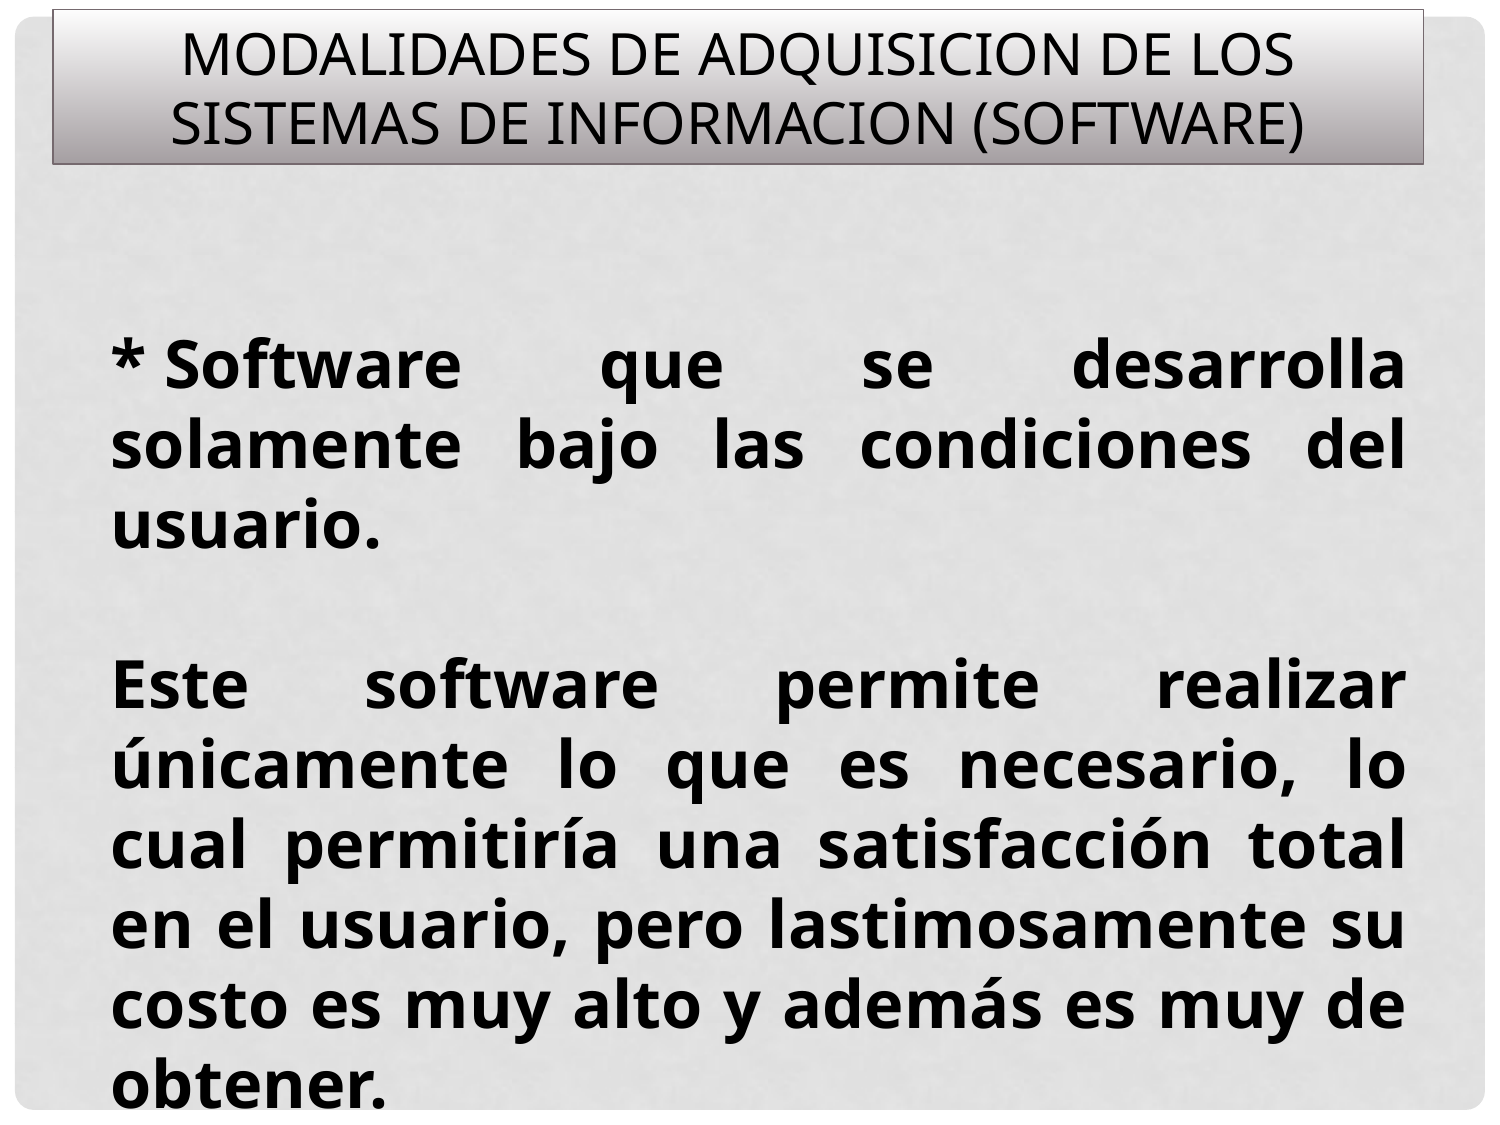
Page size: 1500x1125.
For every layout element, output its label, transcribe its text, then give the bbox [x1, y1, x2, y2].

text_box MODALIDADES DE ADQUISICION DE LOS SISTEMAS DE INFORMACION (SOFTWARE) [52, 9, 1424, 165]
text_box * Software que se desarrolla solamente bajo las condiciones del usuario. Este software permite realizar únicamente lo que es necesario, lo cual permitiría una satisfacción total en el usuario, pero lastimosamente su costo es muy alto y además es muy de obtener. [95, 314, 1424, 1125]
